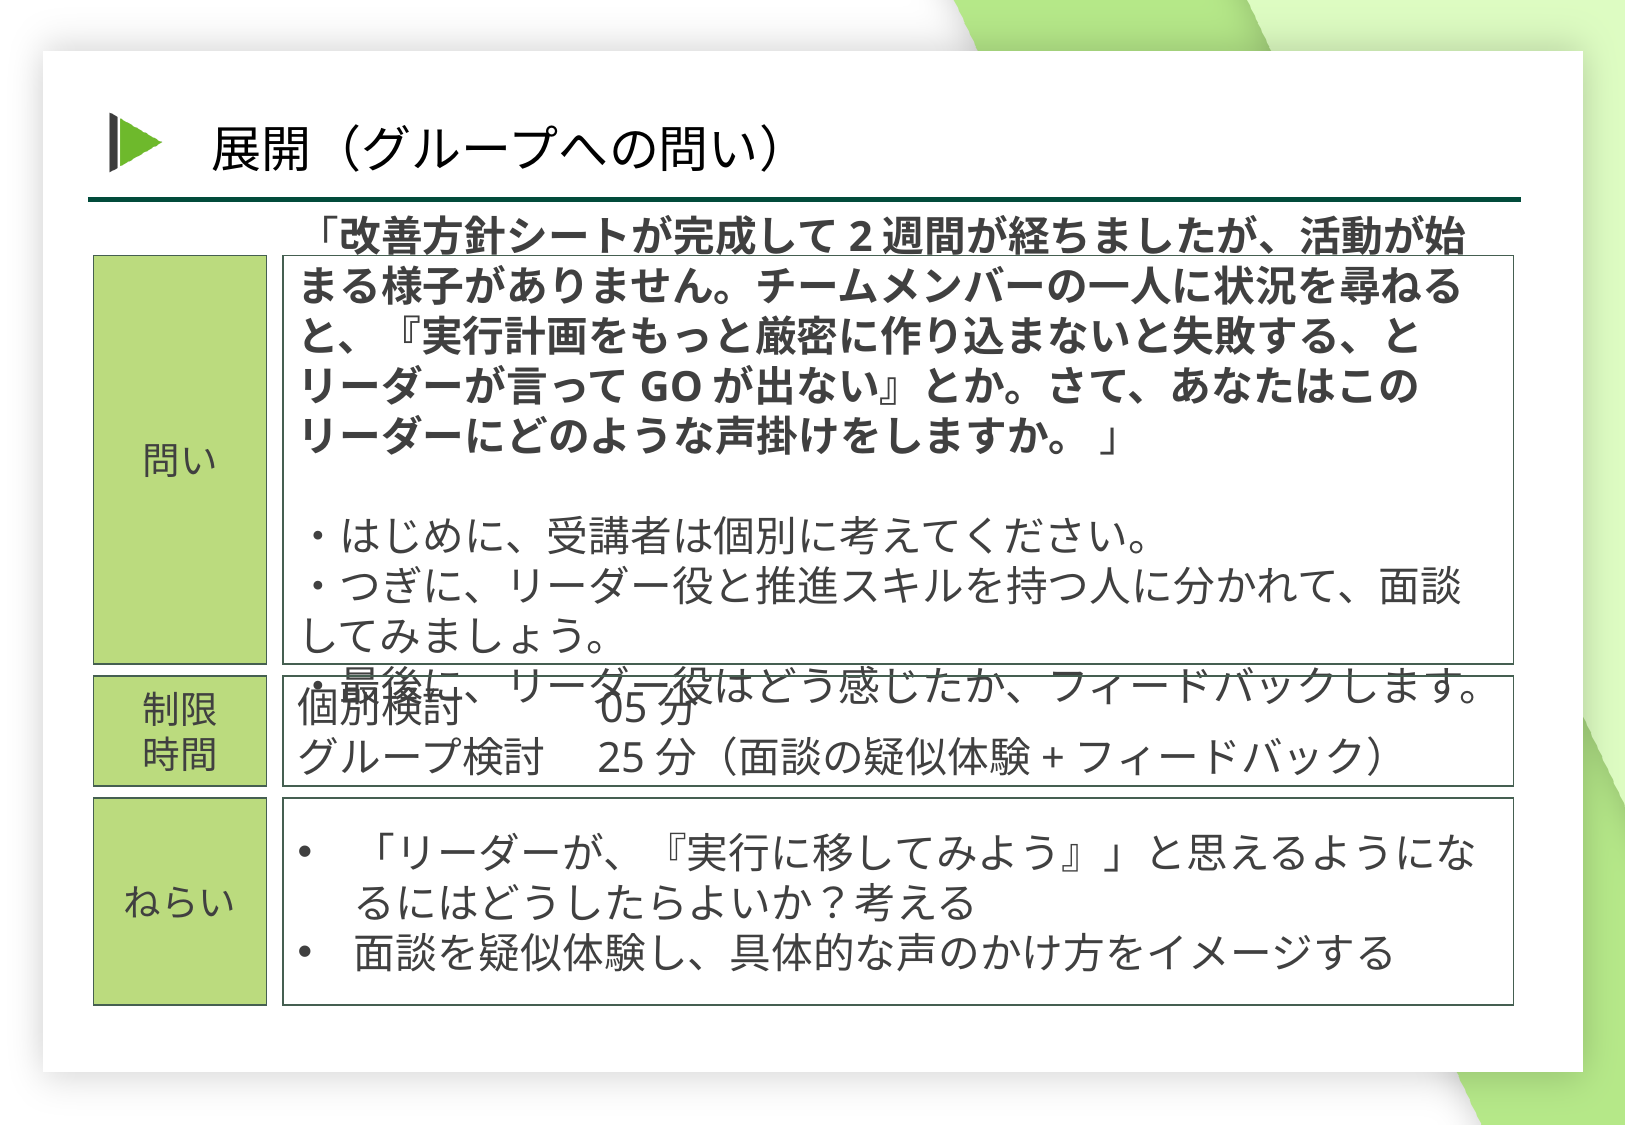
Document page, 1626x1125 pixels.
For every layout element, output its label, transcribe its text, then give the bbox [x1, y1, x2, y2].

text_box 「改善方針シートが完成して2週間が経ちましたが、活動が始まる様子がありません。チームメンバーの一人に状況を尋ねると、『実行計画をもっと厳密に作り込まないと失敗する、とリーダーが言ってGOが出ない』とか。さて、あなたはこのリーダーにどのような声掛けをしますか。 」 ・はじめに、受講者は個別に考えてください。 ・つぎに、リーダー役と推進スキルを持つ人に分かれて、面談してみましょう。 ・最後に、リーダー役はどう感じたか、フィードバックします。 [282, 254, 1515, 665]
text_box ねらい [93, 797, 267, 1006]
picture [0, 0, 1625, 1125]
text_box 個別検討 05分 グループ検討 25分（面談の疑似体験+フィードバック） [282, 675, 1515, 787]
text_box 制限 時間 [93, 675, 267, 787]
text_box 問い [93, 254, 267, 665]
text_box 「リーダーが、『実行に移してみよう』」と思えるようになるにはどうしたらよいか？考える 面談を疑似体験し、具体的な声のかけ方をイメージする [282, 797, 1515, 1006]
